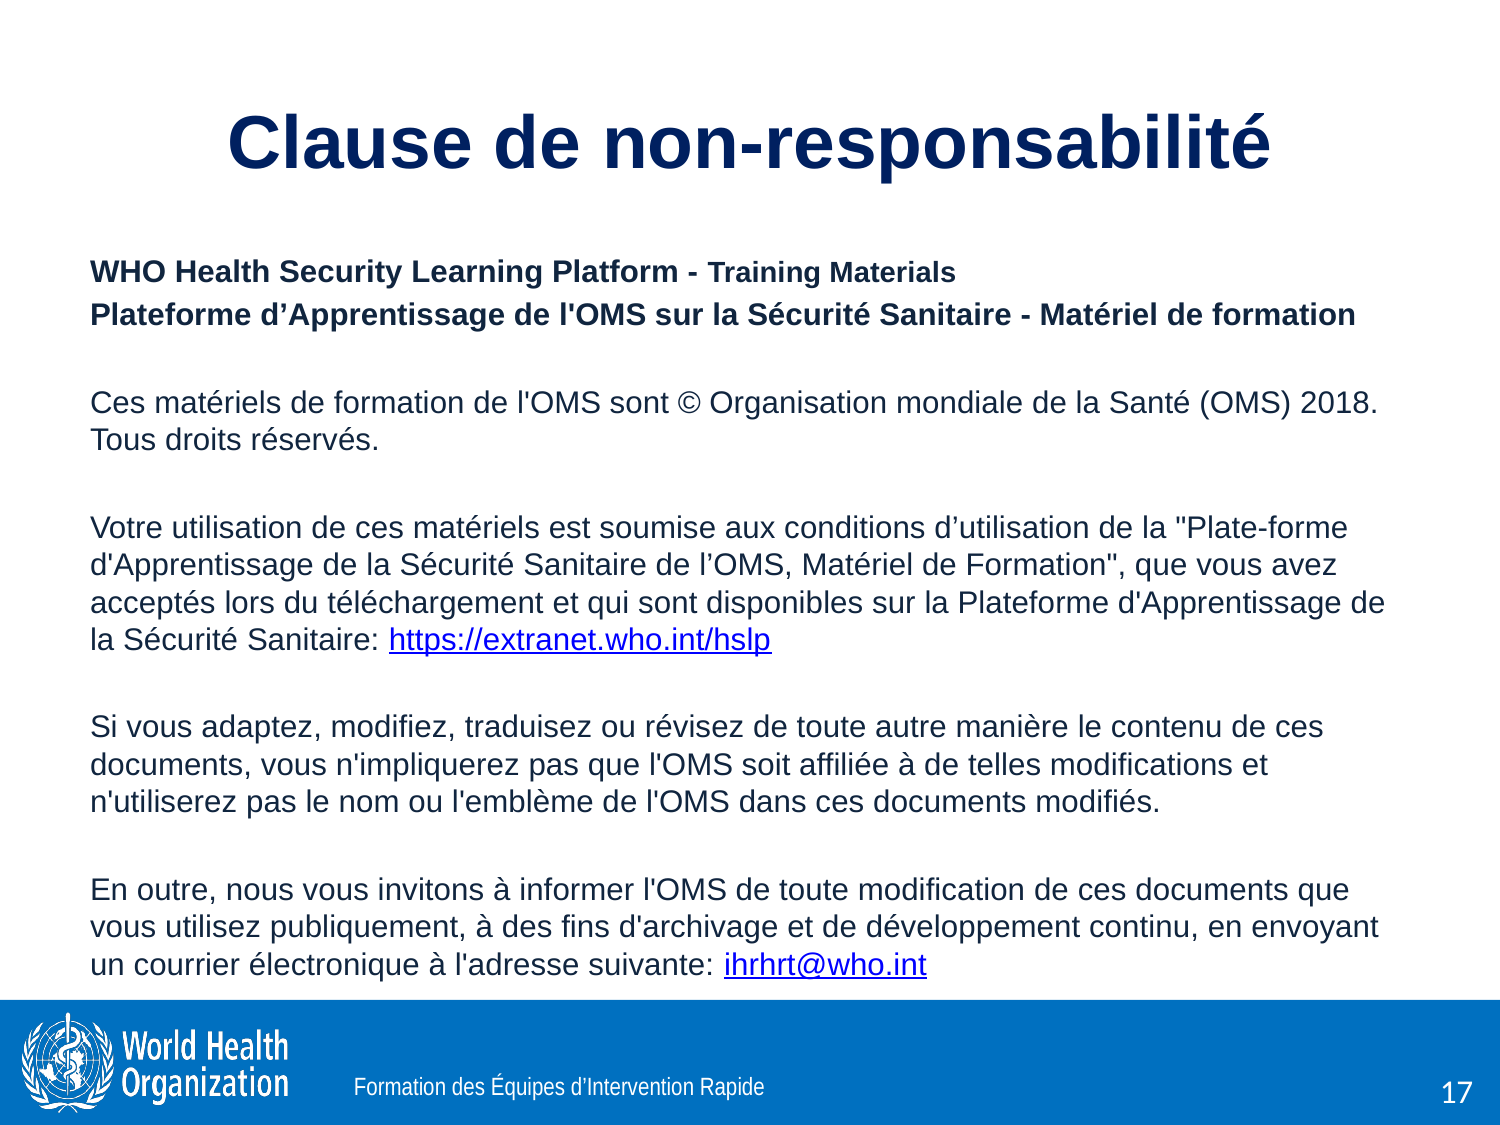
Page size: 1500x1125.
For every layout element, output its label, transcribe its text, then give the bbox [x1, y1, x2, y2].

picture [21, 1012, 288, 1113]
title Clause de non-responsabilité [75, 45, 1425, 233]
list WHO Health Security Learning Platform - Training Materials Plateforme d’Apprentissage de l'OMS sur la Sécurité Sanitaire - Matériel de formation Ces matériels de formation de l'OMS sont © Organisation mondiale de la Santé (OMS) 2018. Tous droits réservés. Votre utilisation de ces matériels est soumise aux conditions d’utilisation de la "Plate-forme d'Apprentissage de la Sécurité Sanitaire de l’OMS, Matériel de Formation", que vous avez acceptés lors du téléchargement et qui sont disponibles sur la Plateforme d'Apprentissage de la Sécurité Sanitaire: https://extranet.who.int/hslp Si vous adaptez, modifiez, traduisez ou révisez de toute autre manière le contenu de ces documents, vous n'impliquerez pas que l'OMS soit affiliée à de telles modifications et n'utiliserez pas le nom ou l'emblème de l'OMS dans ces documents modifiés. En outre, nous vous invitons à informer l'OMS de toute modification de ces documents que vous utilisez publiquement, à des fins d'archivage et de développement continu, en envoyant un courrier électronique à l'adresse suivante: ihrhrt@who.int [75, 243, 1425, 986]
